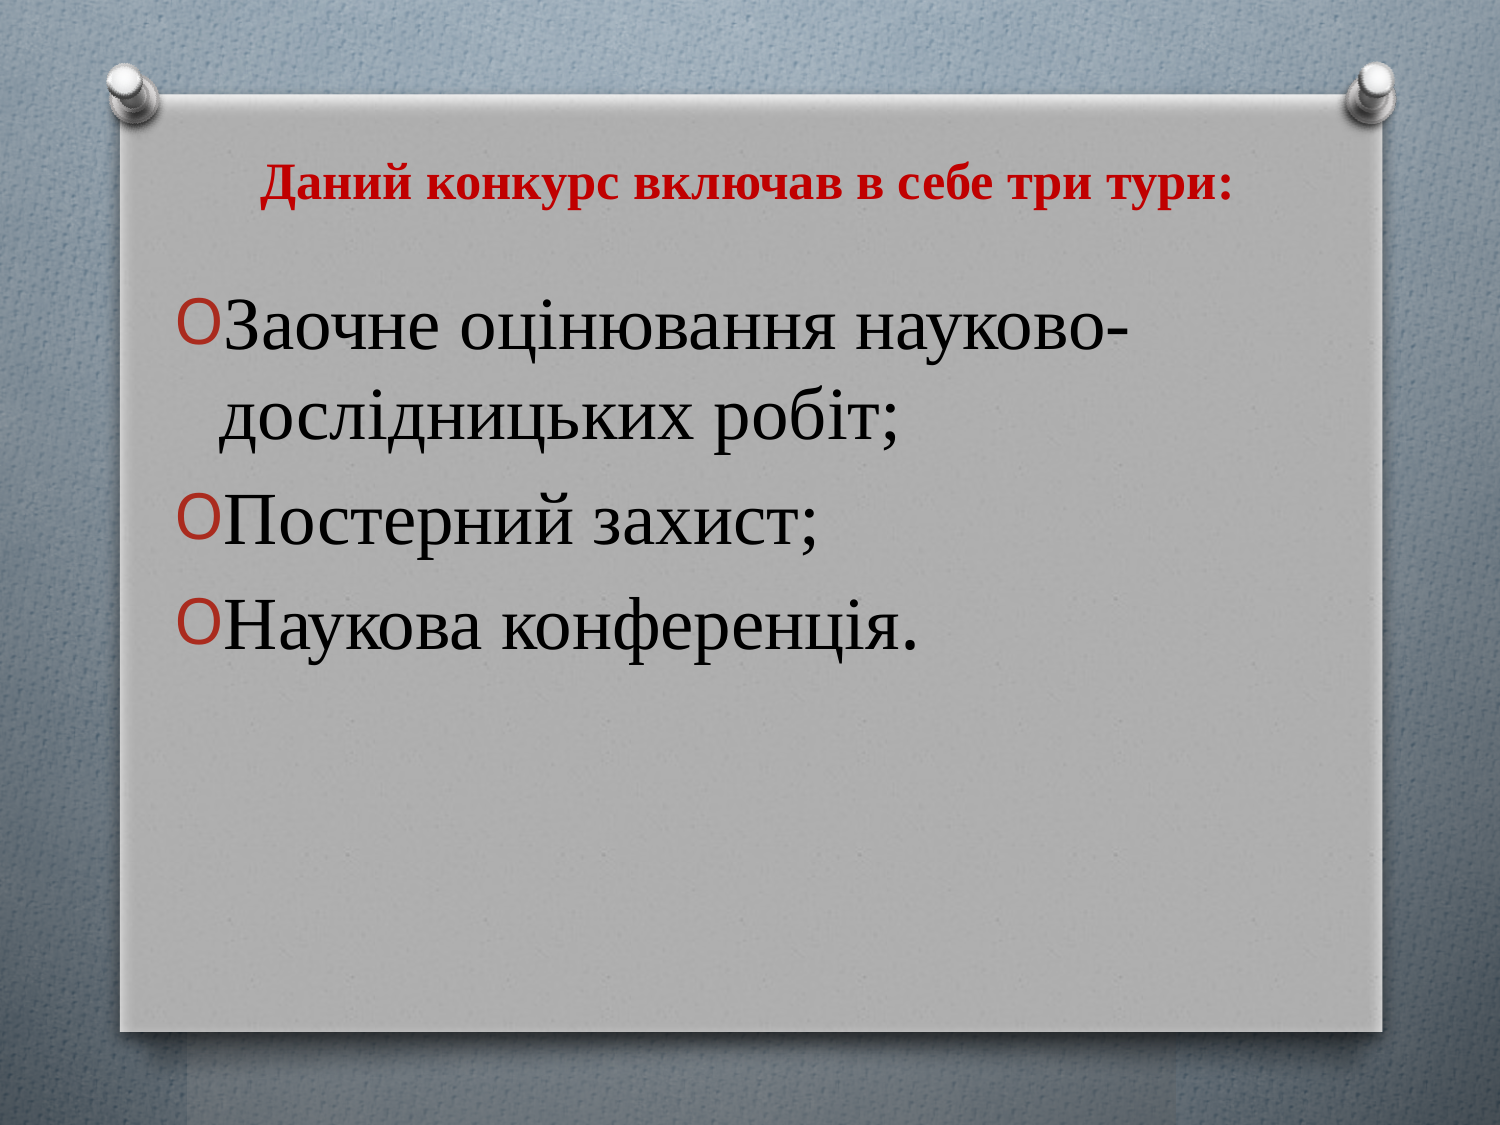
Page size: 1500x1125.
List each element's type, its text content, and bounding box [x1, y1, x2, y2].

picture [1317, 35, 1439, 156]
title Даний конкурс включав в себе три тури: [218, 113, 1277, 244]
list Заочне оцінювання науково-дослідницьких робіт; Постерний захист; Наукова конференція. [159, 267, 1351, 783]
picture [75, 29, 198, 153]
